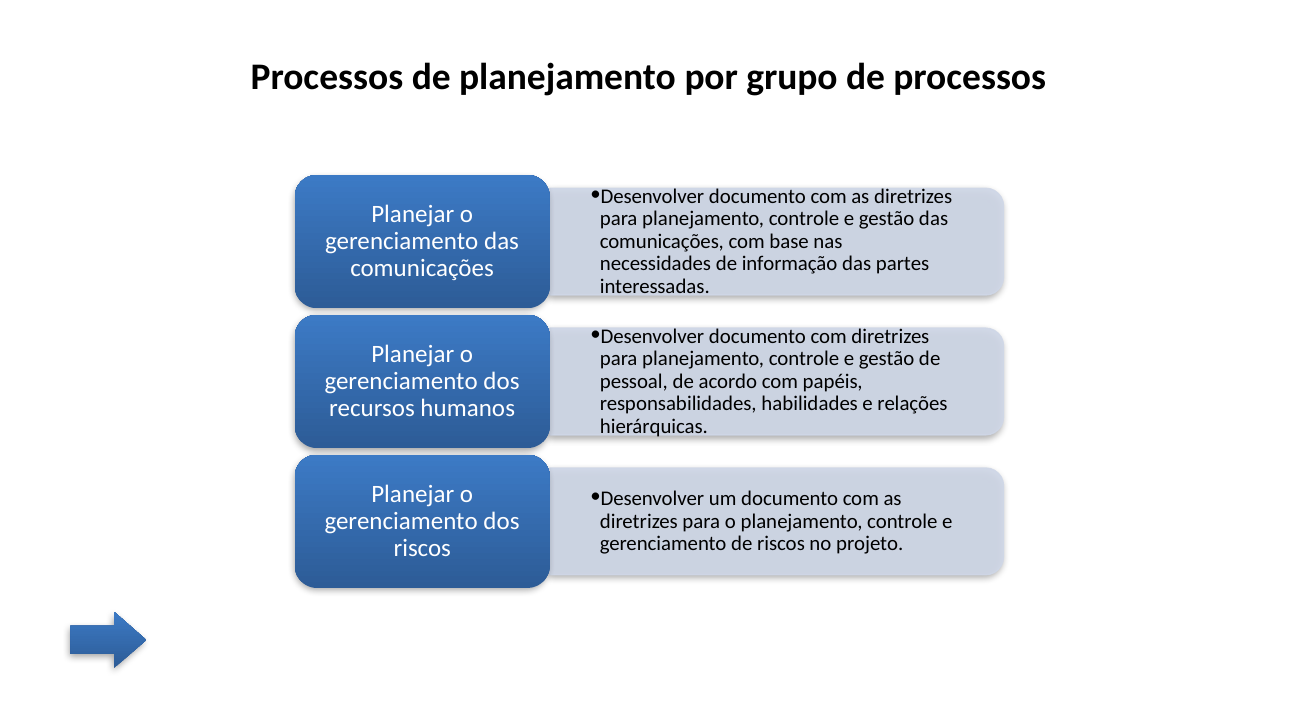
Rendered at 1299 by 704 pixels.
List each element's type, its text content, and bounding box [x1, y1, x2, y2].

text_box Processos de planejamento por grupo de processos [0, 44, 1299, 106]
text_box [294, 174, 1004, 589]
text_box [70, 611, 147, 669]
